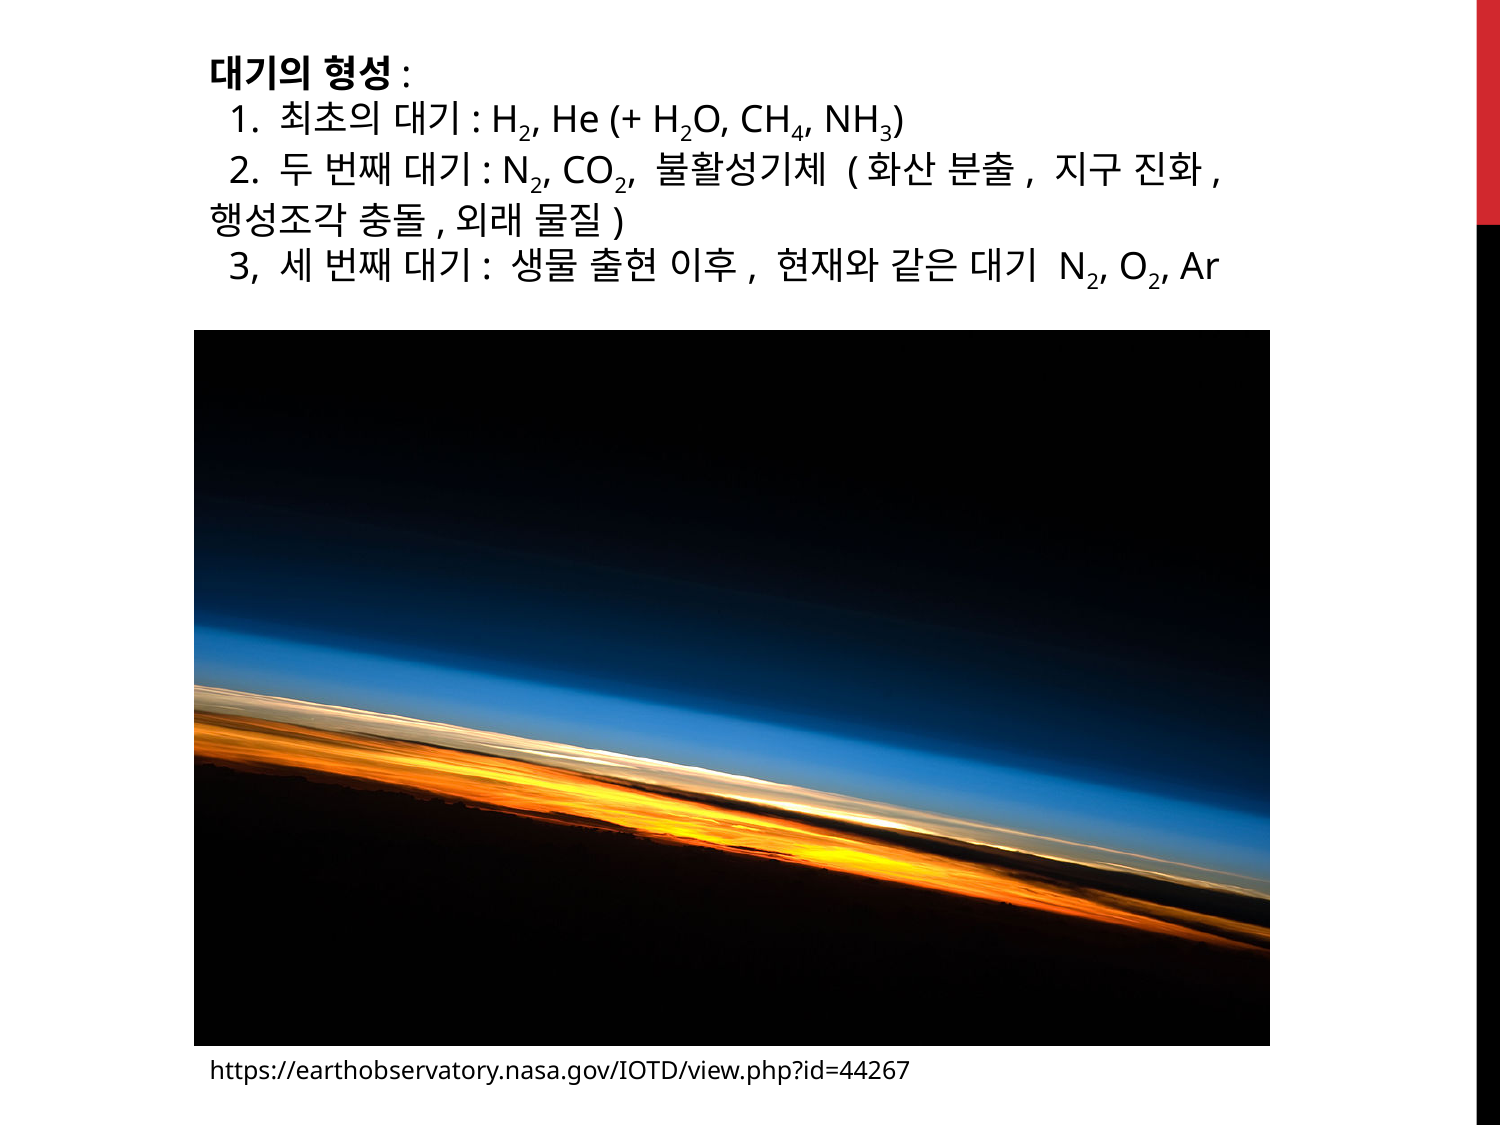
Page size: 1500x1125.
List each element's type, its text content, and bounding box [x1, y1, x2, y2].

text_box https://earthobservatory.nasa.gov/IOTD/view.php?id=44267 [194, 1047, 945, 1092]
text_box 대기의 형성: 1. 최초의 대기: H2, He (+ H2O, CH4, NH3) 2. 두 번째 대기: N2, CO2, 불활성기체 (화산 분출, 지구 진화, 행성조각 충돌,외래 물질) 3, 세 번째 대기: 생물 출현 이후, 현재와 같은 대기 N2, O2, Ar [194, 42, 1376, 301]
picture [194, 330, 1271, 1046]
